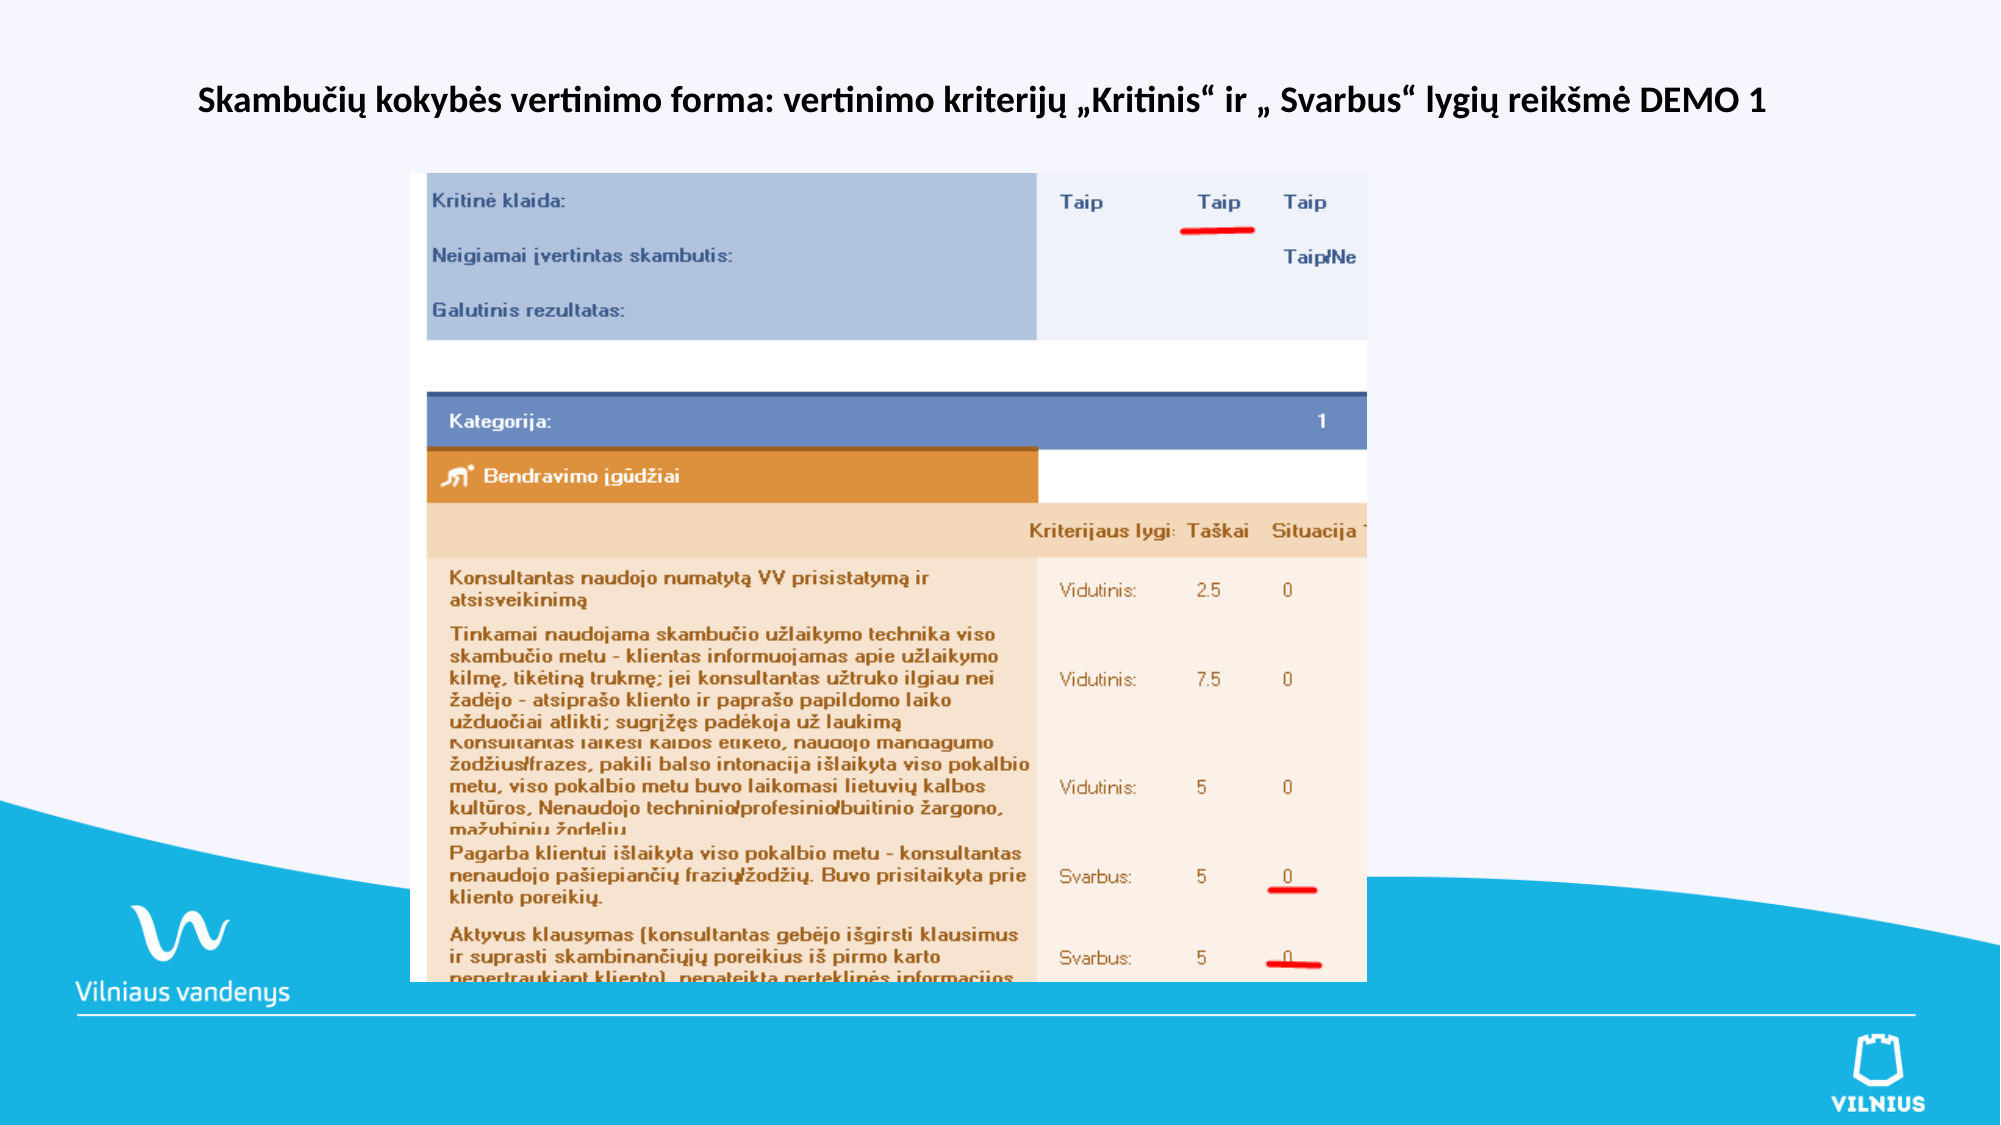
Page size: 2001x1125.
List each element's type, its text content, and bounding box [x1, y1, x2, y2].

picture [0, 173, 2000, 1125]
text_box Skambučių kokybės vertinimo forma: vertinimo kriterijų „Kritinis“ ir „ Svarbus“ lygių reikšmė DEMO 1 [157, 67, 1810, 127]
